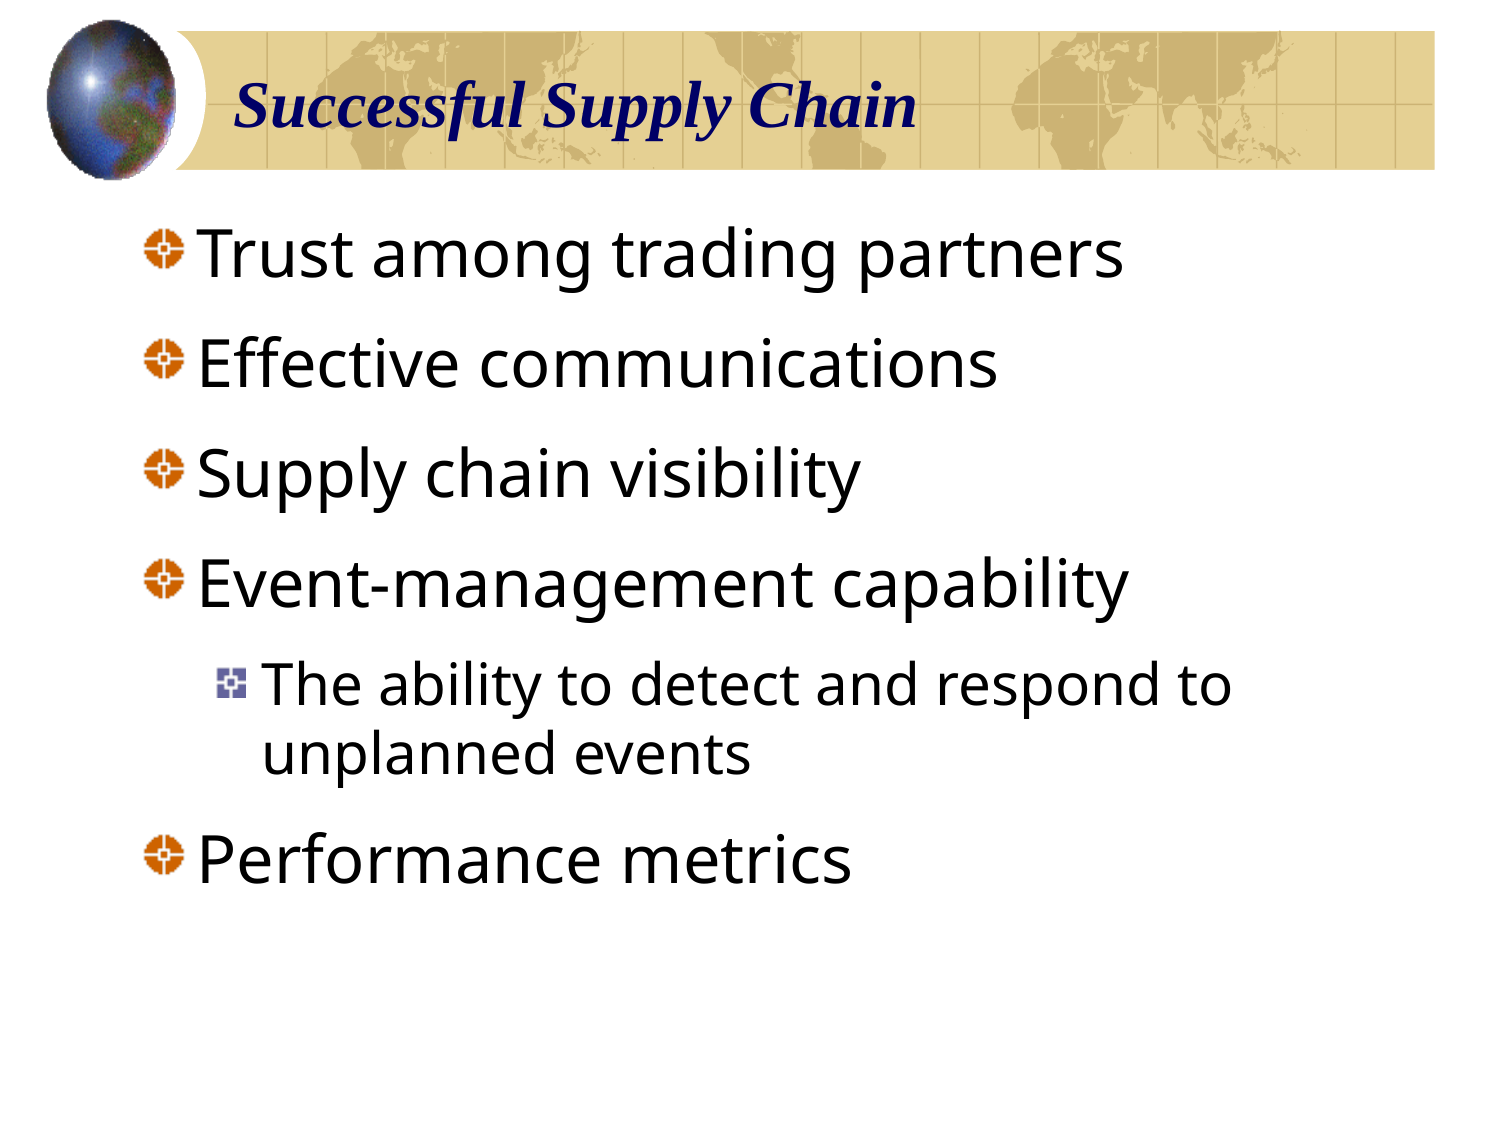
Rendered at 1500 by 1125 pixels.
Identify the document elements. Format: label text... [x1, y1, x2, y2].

list Trust among trading partners Effective communications Supply chain visibility Event-management capability The ability to detect and respond to unplanned events Performance metrics [124, 202, 1451, 1125]
picture [215, 666, 246, 698]
title Successful Supply Chain [218, 78, 1448, 124]
picture [140, 557, 187, 604]
picture [140, 337, 187, 384]
picture [140, 833, 187, 880]
picture [42, 14, 190, 185]
picture [140, 227, 187, 274]
picture [140, 447, 187, 494]
